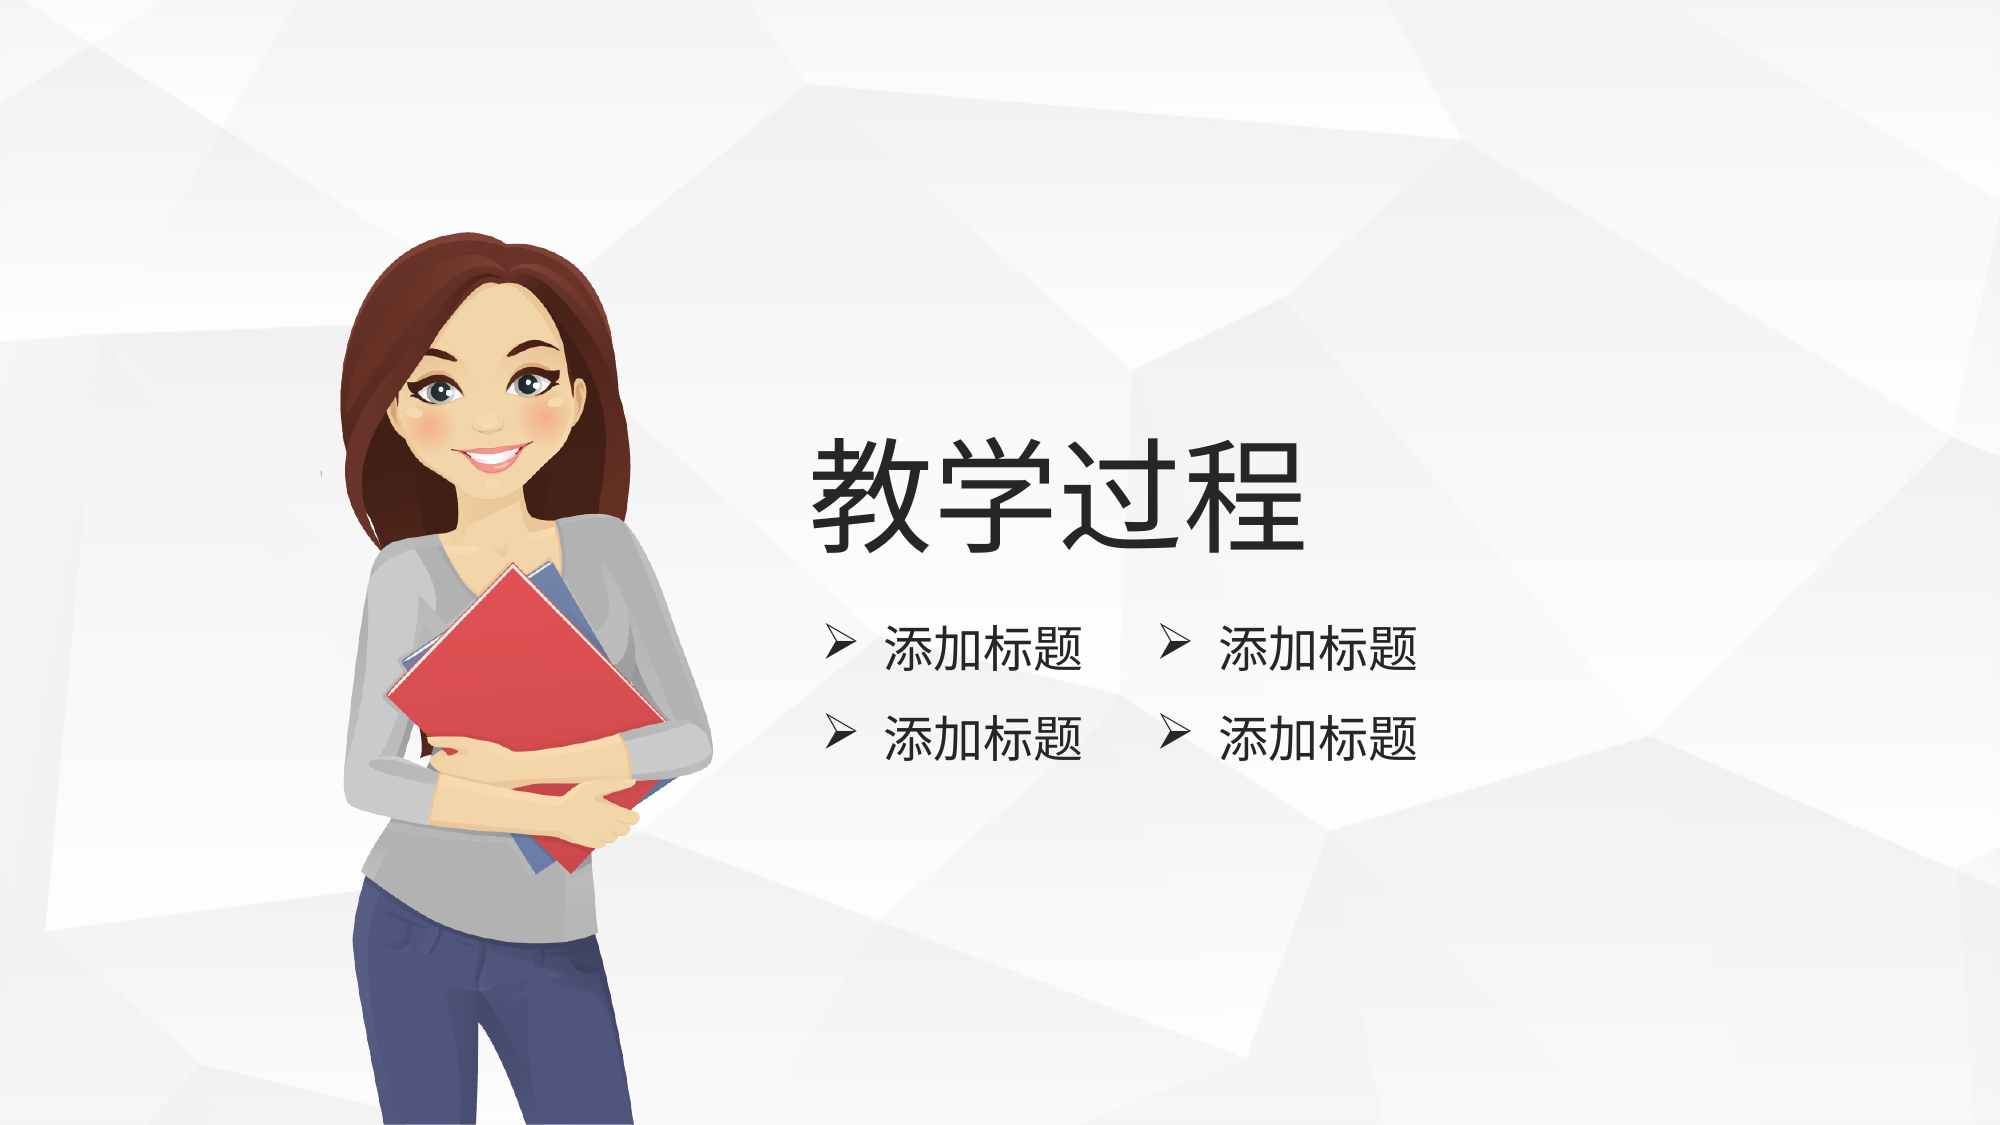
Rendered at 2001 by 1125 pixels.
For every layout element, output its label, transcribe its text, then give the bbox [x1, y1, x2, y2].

text_box 添加标题 [806, 580, 1140, 685]
text_box 添加标题 添加标题 [1140, 580, 1483, 775]
text_box 添加标题 [806, 669, 1126, 775]
picture [0, 0, 2000, 1125]
text_box 教学过程 [793, 411, 1497, 577]
